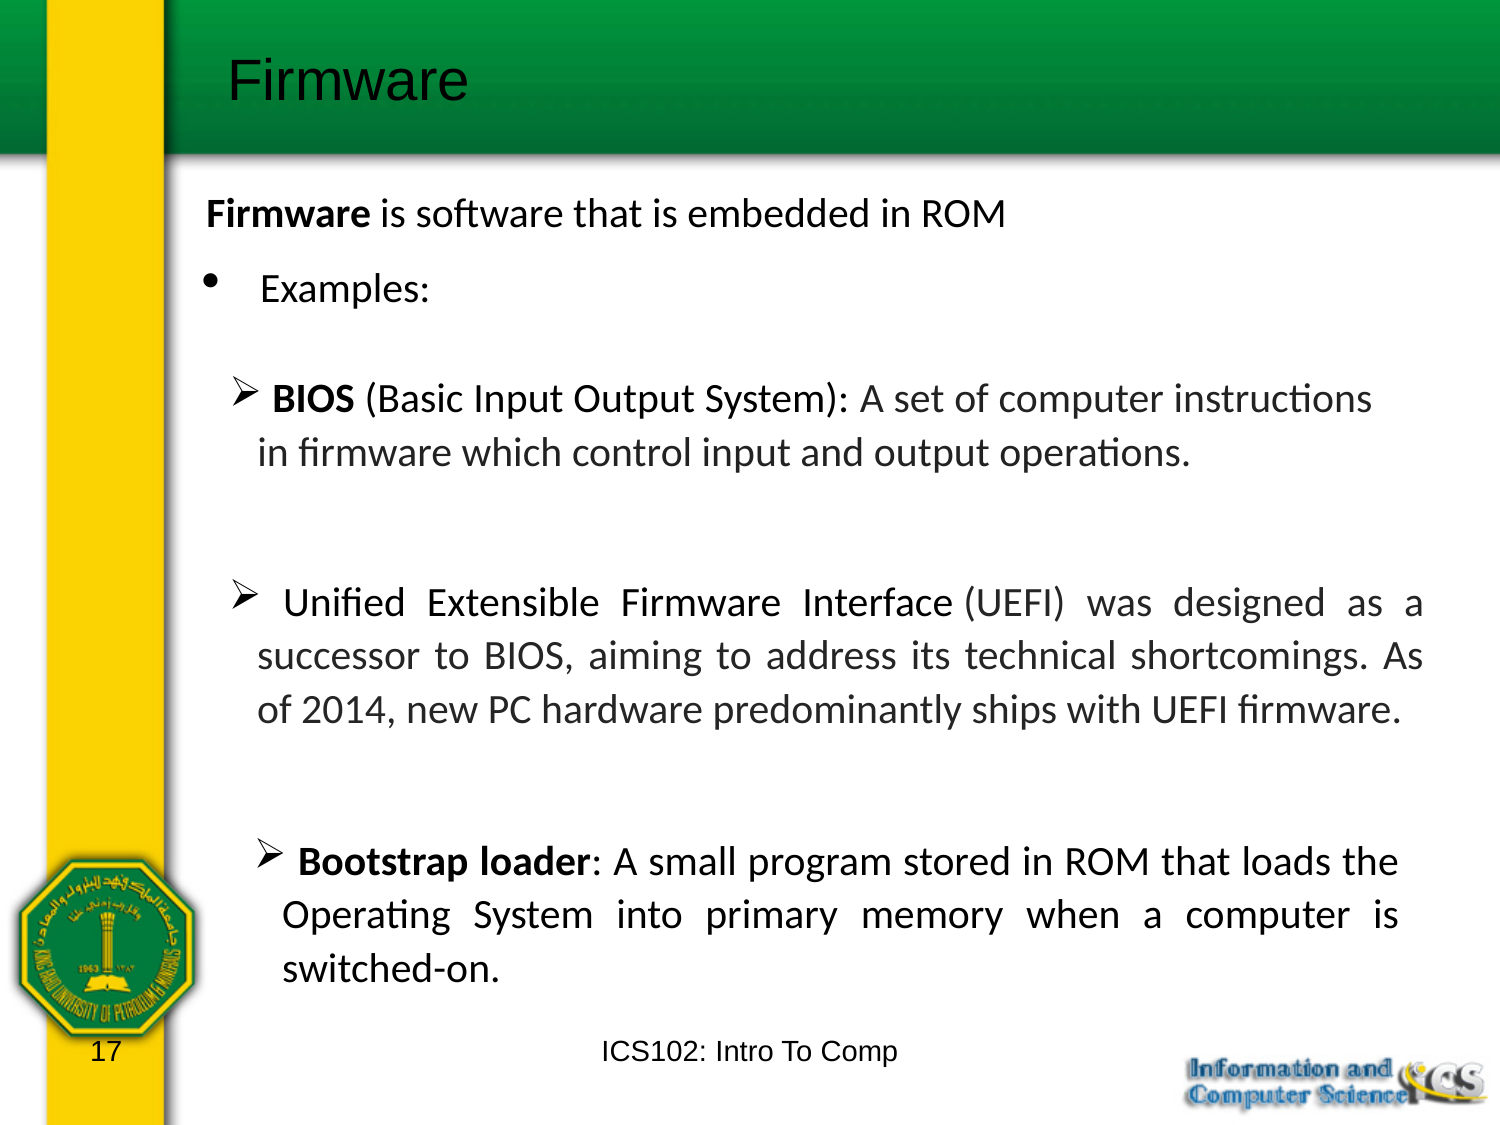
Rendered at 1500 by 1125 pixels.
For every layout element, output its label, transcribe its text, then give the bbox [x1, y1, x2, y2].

footer ICS102: Intro To Comp [512, 1024, 988, 1103]
text_box Bootstrap loader: A small program stored in ROM that loads the Operating System into primary memory when a computer is switched-on. [239, 822, 1415, 998]
text_box BIOS (Basic Input Output System): A set of computer instructions in firmware which control input and output operations. [214, 360, 1388, 483]
text_box Firmware [212, 24, 1013, 130]
text_box Unified Extensible Firmware Interface (UEFI) was designed as a successor to BIOS, aiming to address its technical shortcomings. As of 2014, new PC hardware predominantly ships with UEFI firmware. [214, 563, 1440, 740]
text_box Examples: [188, 249, 456, 318]
picture [0, 0, 1500, 1125]
text_box Firmware is software that is embedded in ROM [191, 174, 1023, 244]
slide_number 17 [74, 1024, 426, 1103]
